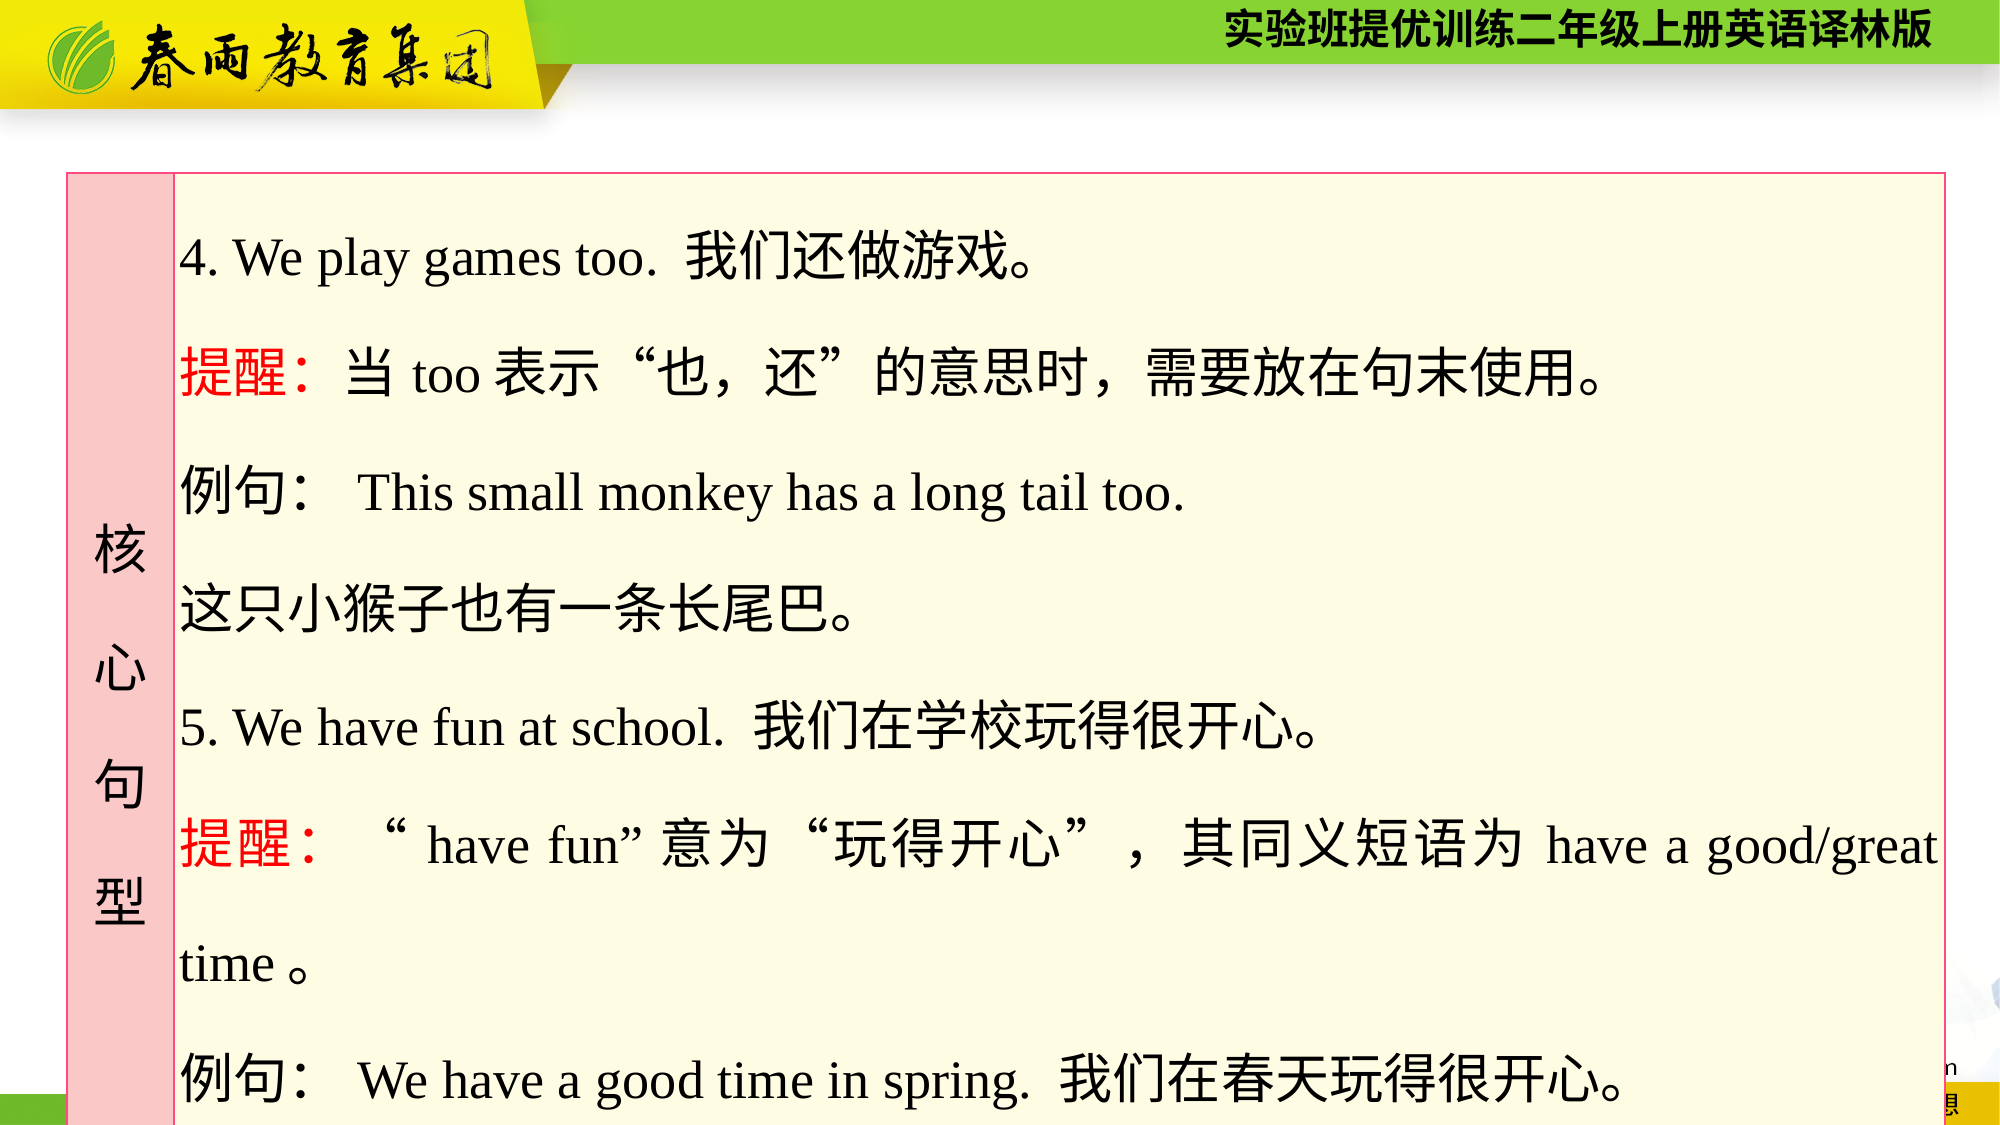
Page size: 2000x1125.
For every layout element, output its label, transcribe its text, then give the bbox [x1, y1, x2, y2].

table_header 核 心 句 型 [68, 174, 173, 1125]
picture [0, 0, 2000, 1125]
table_header 4. We play games too. 我们还做游戏。 提醒：当too表示“也，还”的意思时，需要放在句末使用。 例句：This small monkey has a long tail too. 这只小猴子也有一条长尾巴。 5. We have fun at school. 我们在学校玩得很开心。 提醒：“have fun”意为“玩得开心”，其同义短语为have a good/great time。 例句：We have a good time in spring. 我们在春天玩得很开心。 We have fun every day. 我们每天都玩得很开心。 [175, 174, 1944, 1125]
